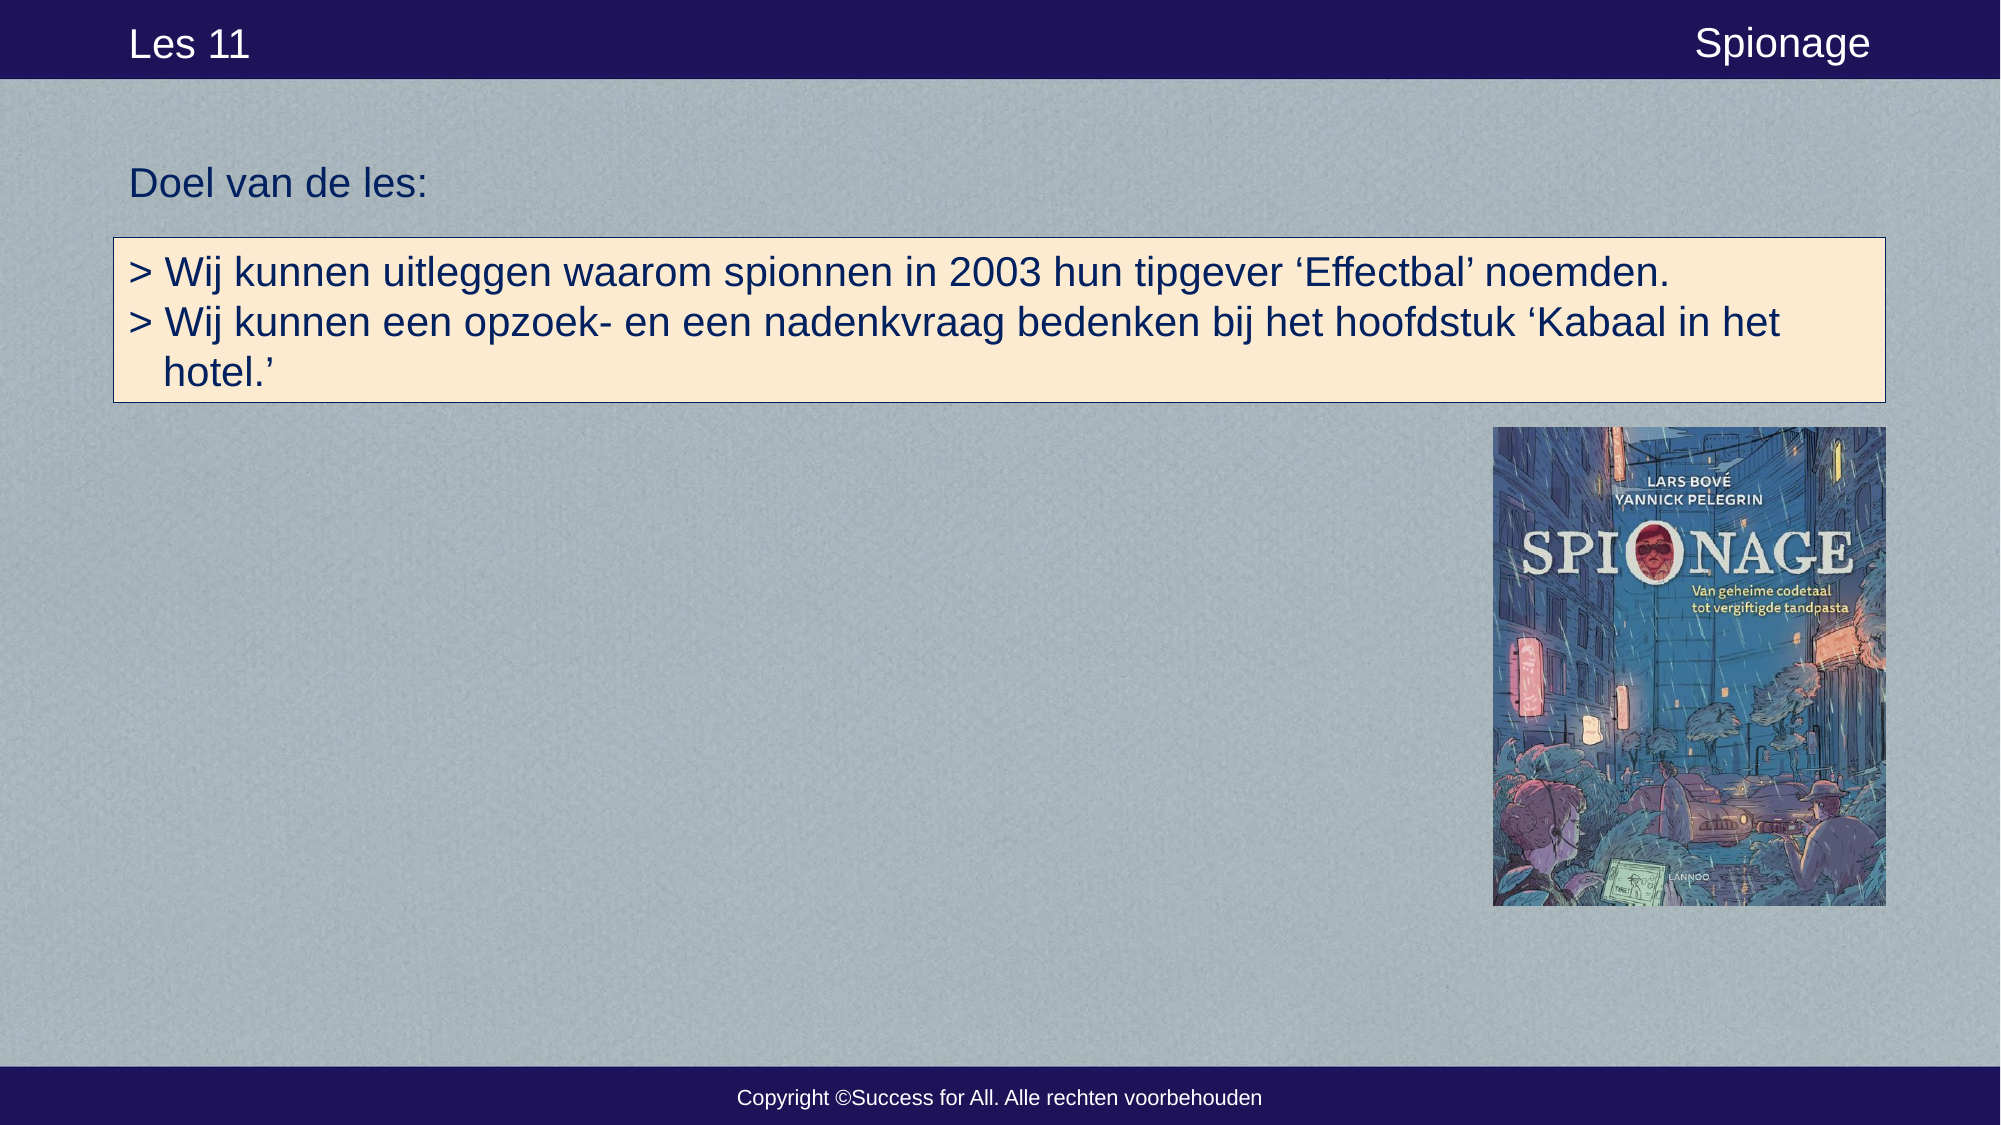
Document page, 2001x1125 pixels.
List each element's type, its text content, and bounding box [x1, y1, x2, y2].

text_box Spionage [999, 8, 1886, 73]
picture [0, 0, 2001, 1125]
text_box Doel van de les: [113, 148, 1635, 214]
text_box Les 11 [114, 9, 354, 75]
text_box Copyright ©Success for All. Alle rechten voorbehouden [0, 1076, 2000, 1125]
text_box > Wij kunnen uitleggen waarom spionnen in 2003 hun tipgever ‘Effectbal’ noemden. > Wij kunnen een opzoek- en een nadenkvraag bedenken bij het hoofdstuk ‘Kabaal in het hotel.’ [113, 237, 1886, 403]
